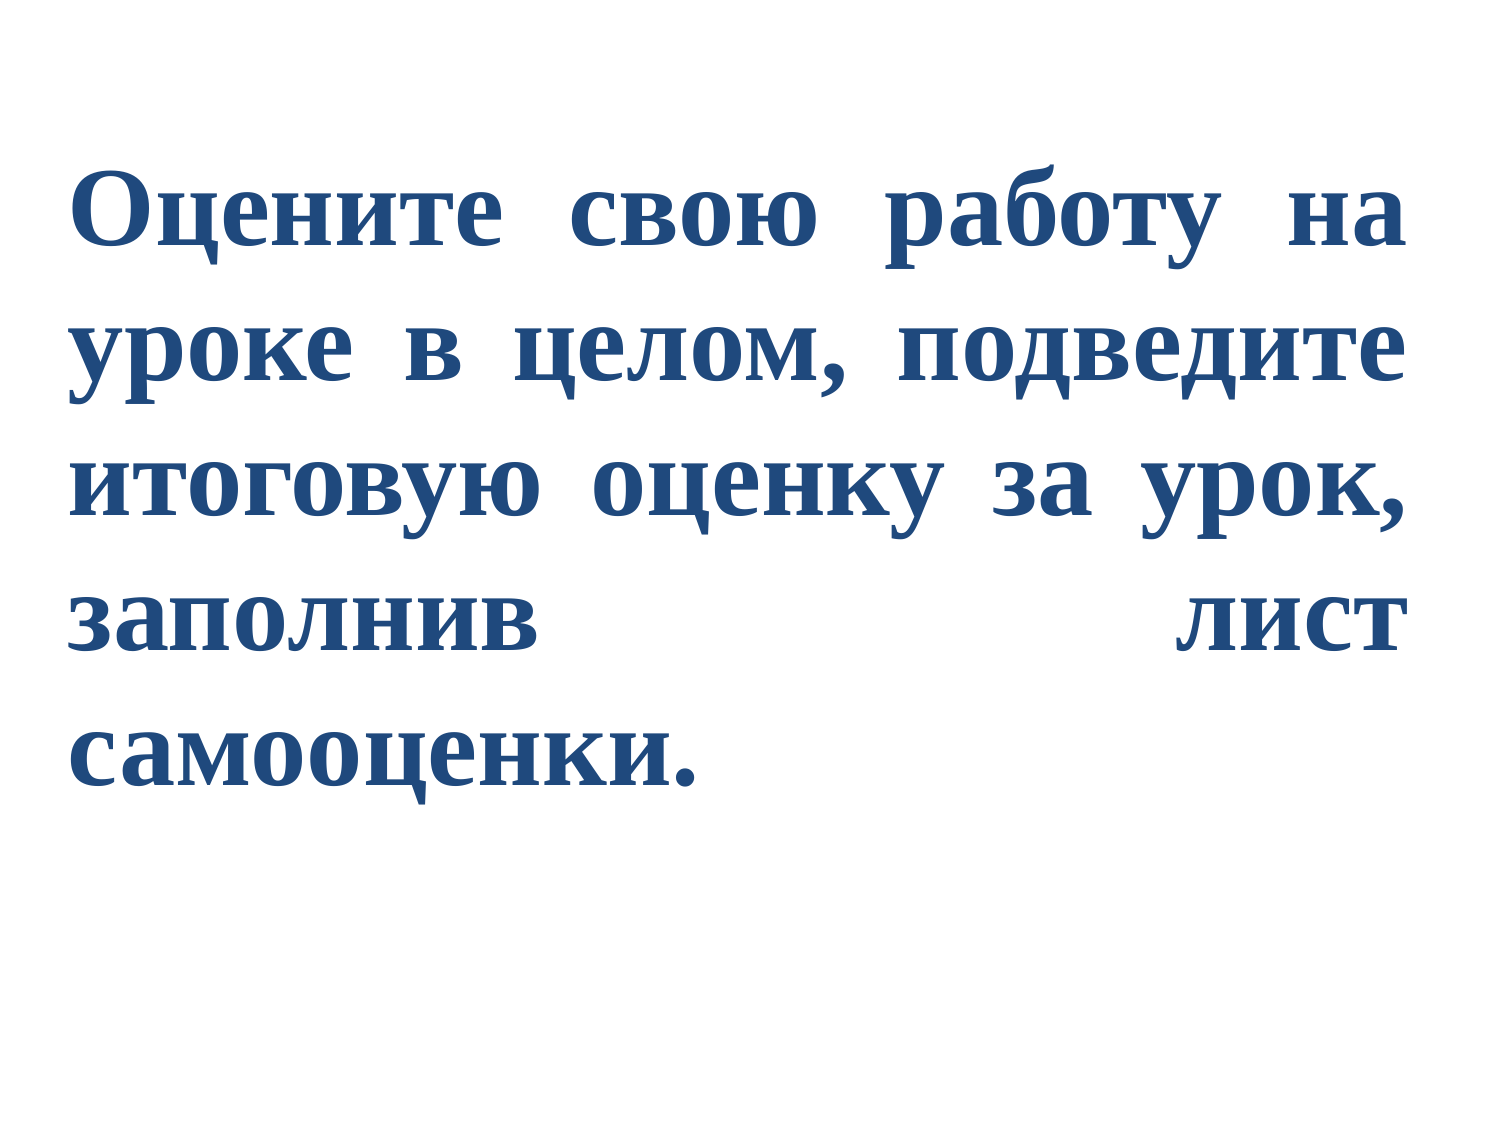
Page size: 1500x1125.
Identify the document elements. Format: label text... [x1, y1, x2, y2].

text_box Оцените свою работу на уроке в целом, подведите итоговую оценку за урок, заполнив лист самооценки. [53, 125, 1424, 816]
